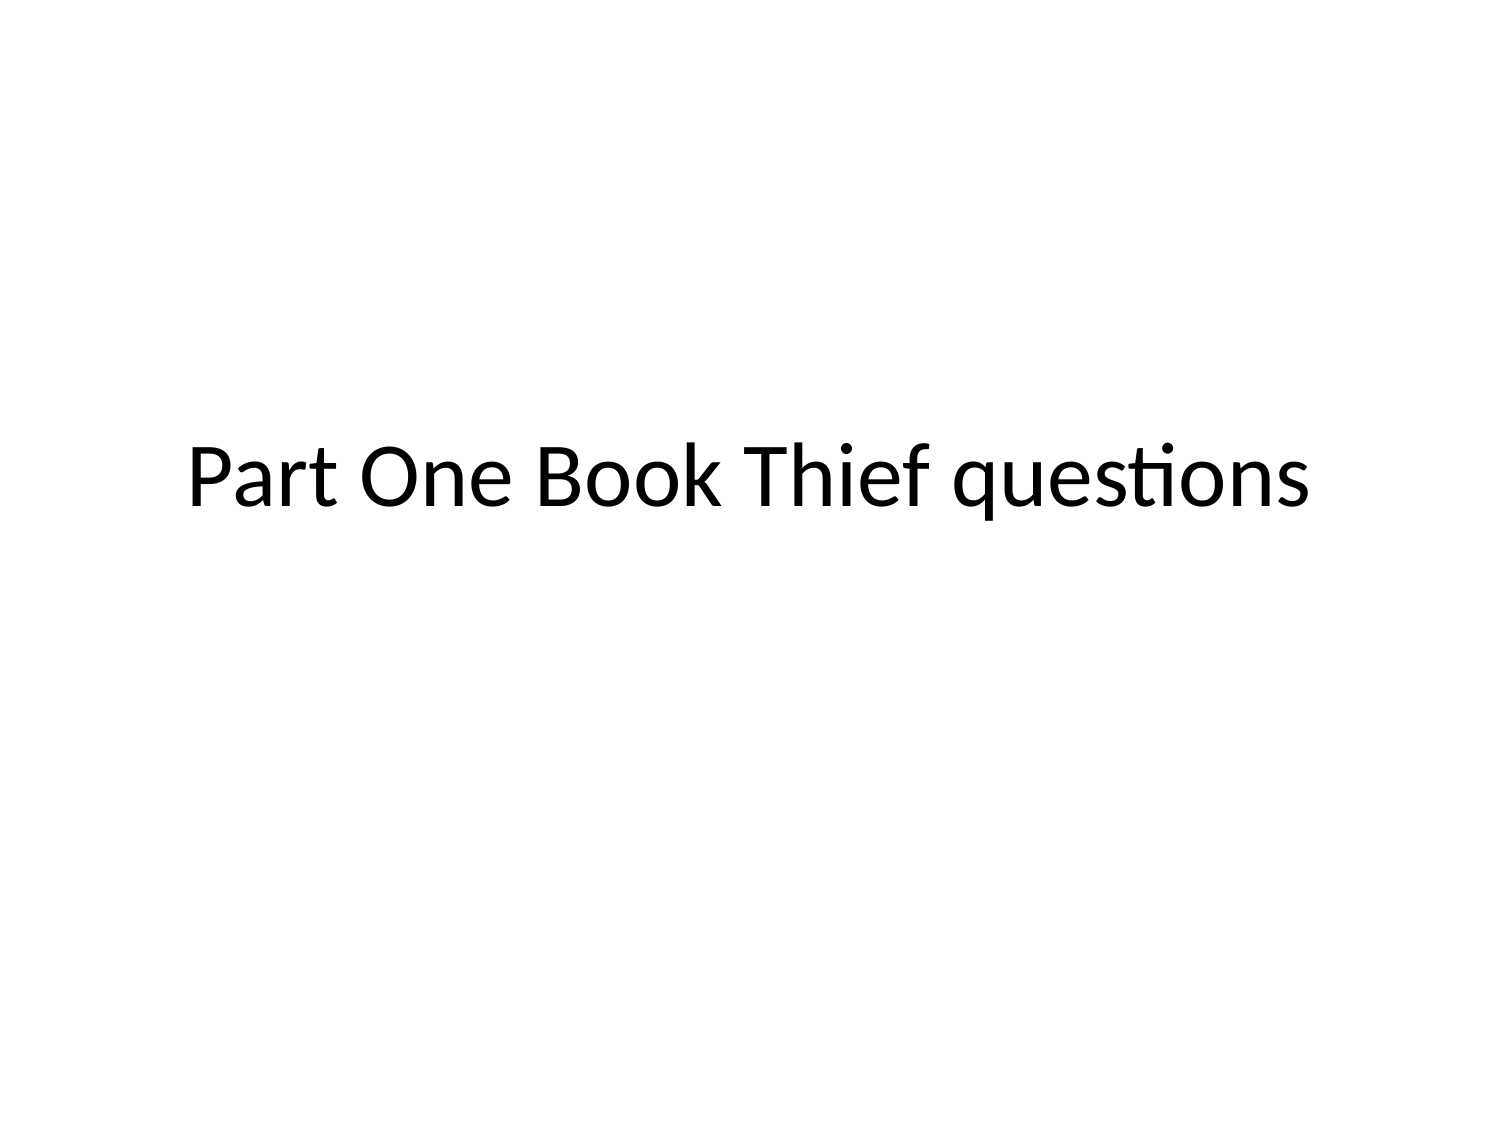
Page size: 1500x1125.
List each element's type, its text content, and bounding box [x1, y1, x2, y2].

title Part One Book Thief questions [112, 349, 1388, 591]
